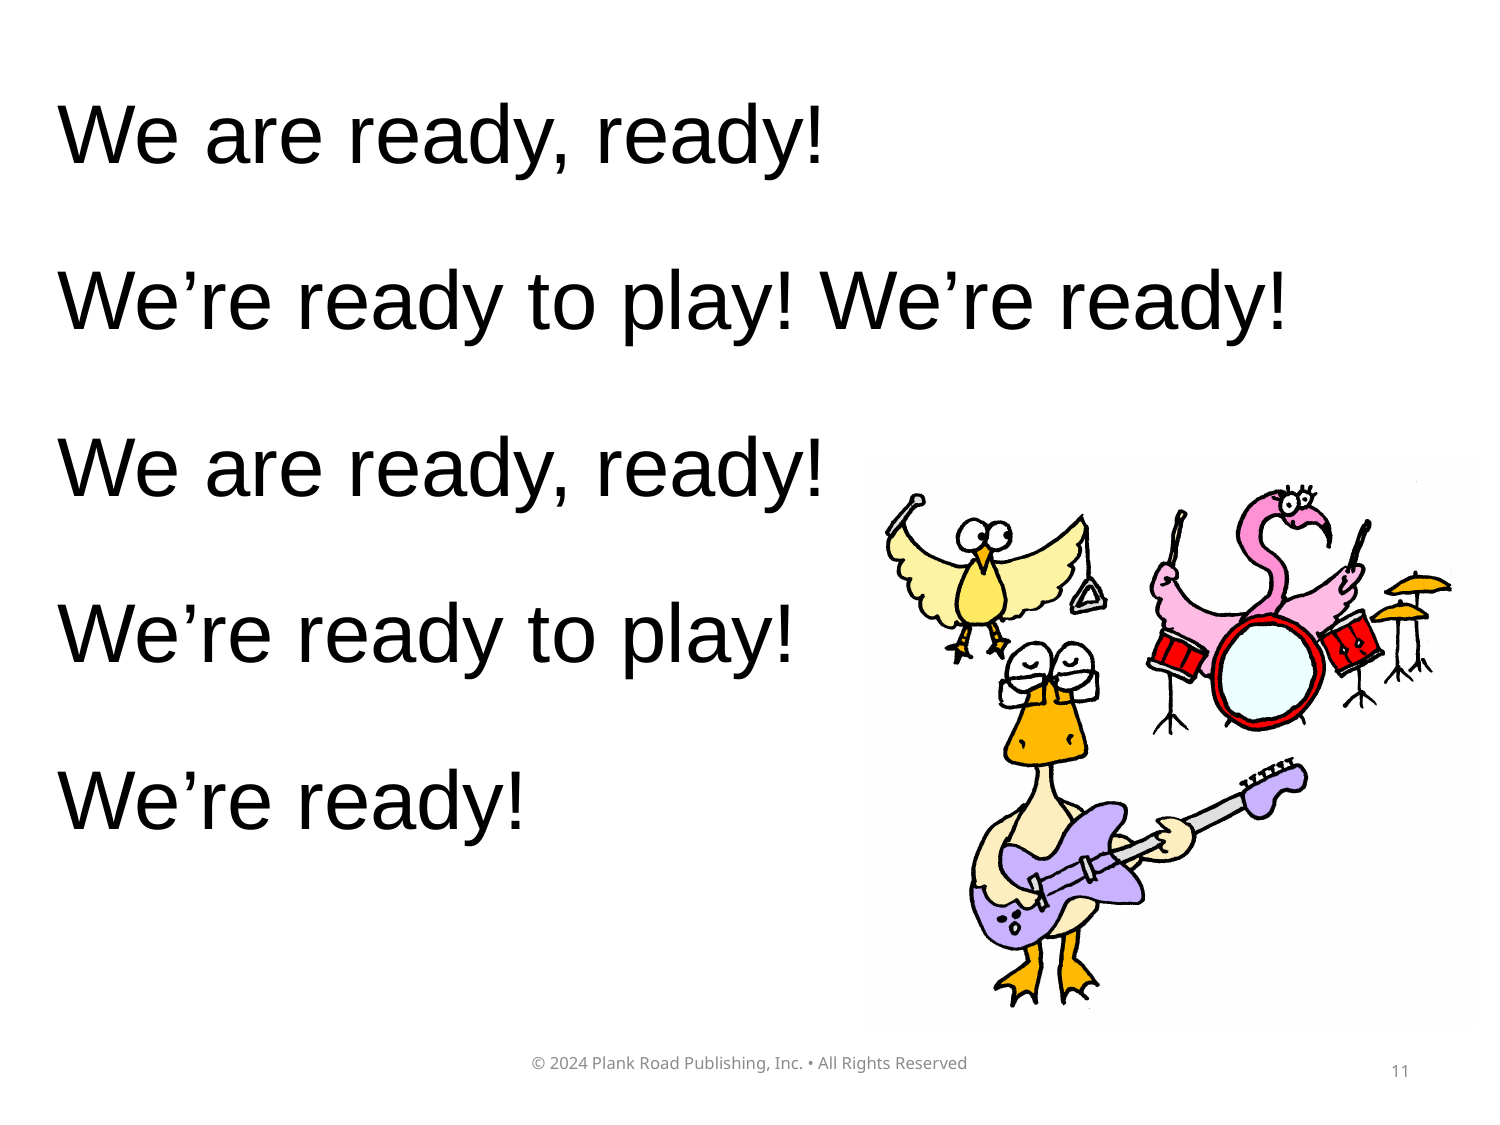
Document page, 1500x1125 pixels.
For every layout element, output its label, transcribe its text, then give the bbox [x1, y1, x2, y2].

picture [863, 454, 1477, 1029]
list We are ready, ready! We’re ready to play! We’re ready! We are ready, ready! We’re ready to play! We’re ready! [42, 22, 1425, 1014]
slide_number 11 [1074, 1042, 1425, 1103]
